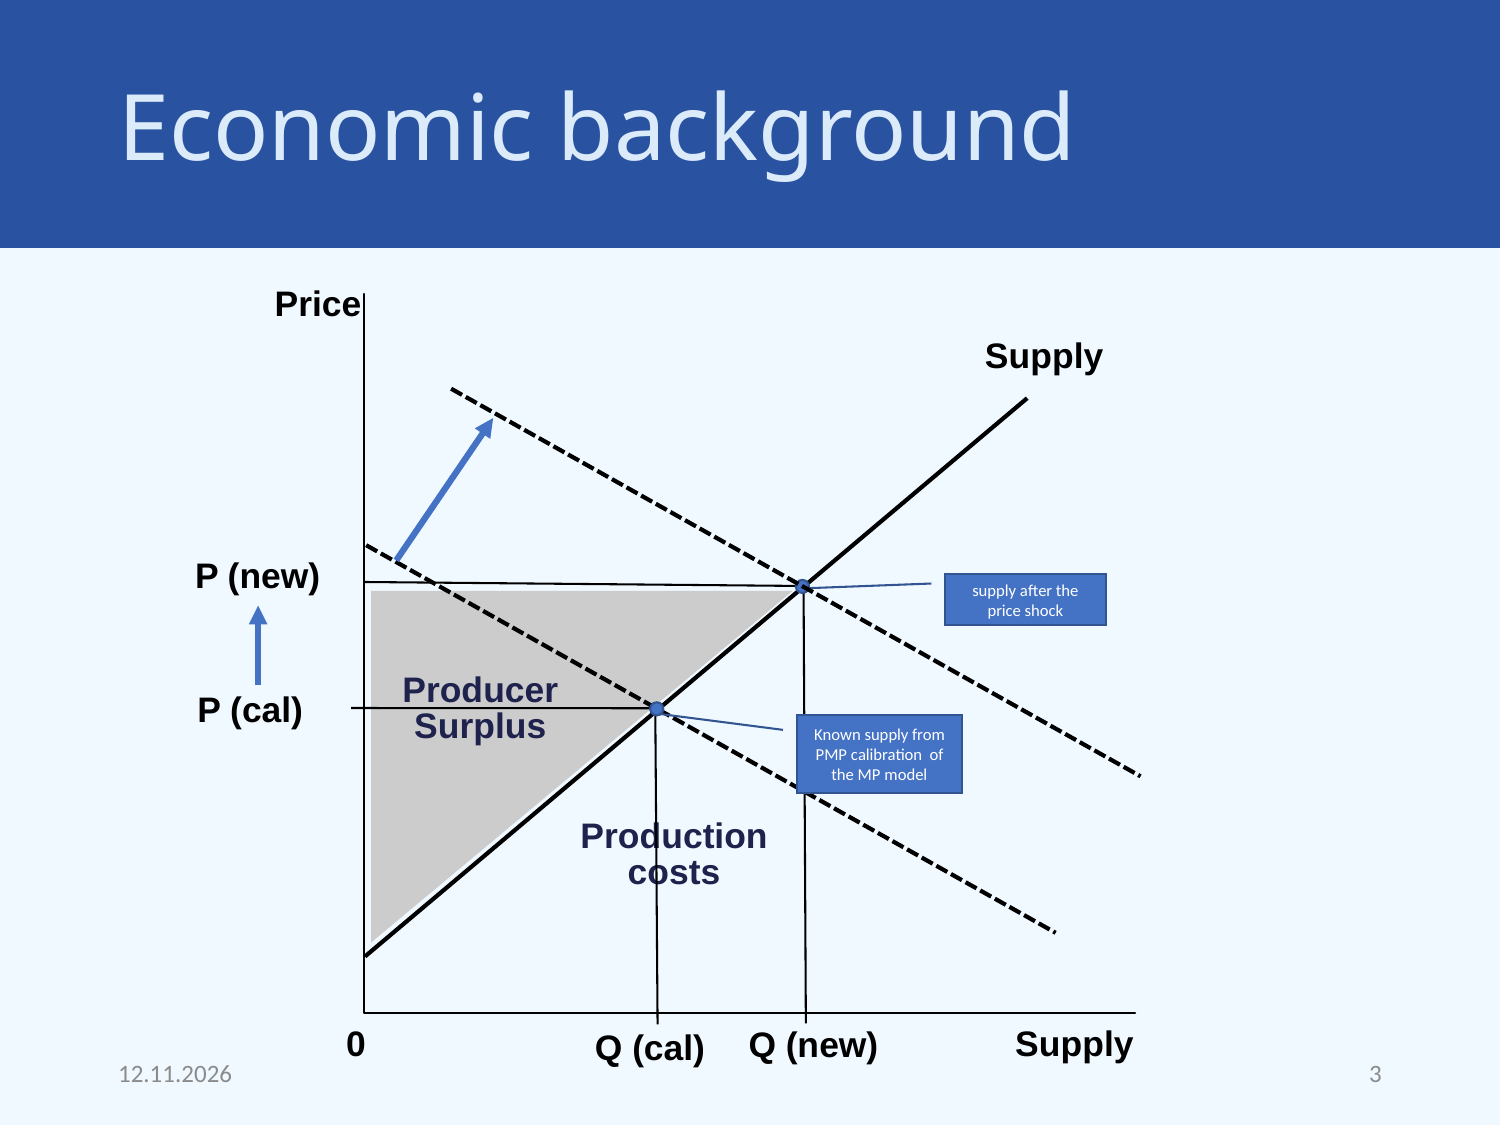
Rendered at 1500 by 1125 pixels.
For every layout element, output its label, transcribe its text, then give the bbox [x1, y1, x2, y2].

text_box 0 [346, 1021, 367, 1064]
text_box Q (new) [748, 1022, 879, 1065]
text_box Production costs [657, 819, 786, 893]
text_box Supply [985, 333, 1104, 376]
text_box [396, 418, 494, 561]
text_box [364, 293, 1136, 1013]
text_box Known supply from PMP calibration of the MP model [796, 714, 963, 794]
text_box Production costs [563, 819, 656, 893]
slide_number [103, 1042, 441, 1103]
text_box P (new) [194, 553, 360, 597]
text_box [794, 578, 811, 595]
text_box Q (cal) [594, 1024, 706, 1068]
text_box Price [274, 281, 362, 324]
text_box [683, 590, 793, 639]
text_box P (cal) [197, 687, 319, 730]
text_box supply after the price shock [944, 573, 1107, 626]
text_box [649, 701, 665, 717]
slide_number 3 [1059, 1042, 1397, 1103]
text_box Known supply from PMP calibration of the MP model [660, 713, 784, 731]
text_box supply after the price shock [808, 582, 932, 590]
text_box Supply [1015, 1021, 1134, 1064]
title Economic background [103, 21, 1397, 240]
